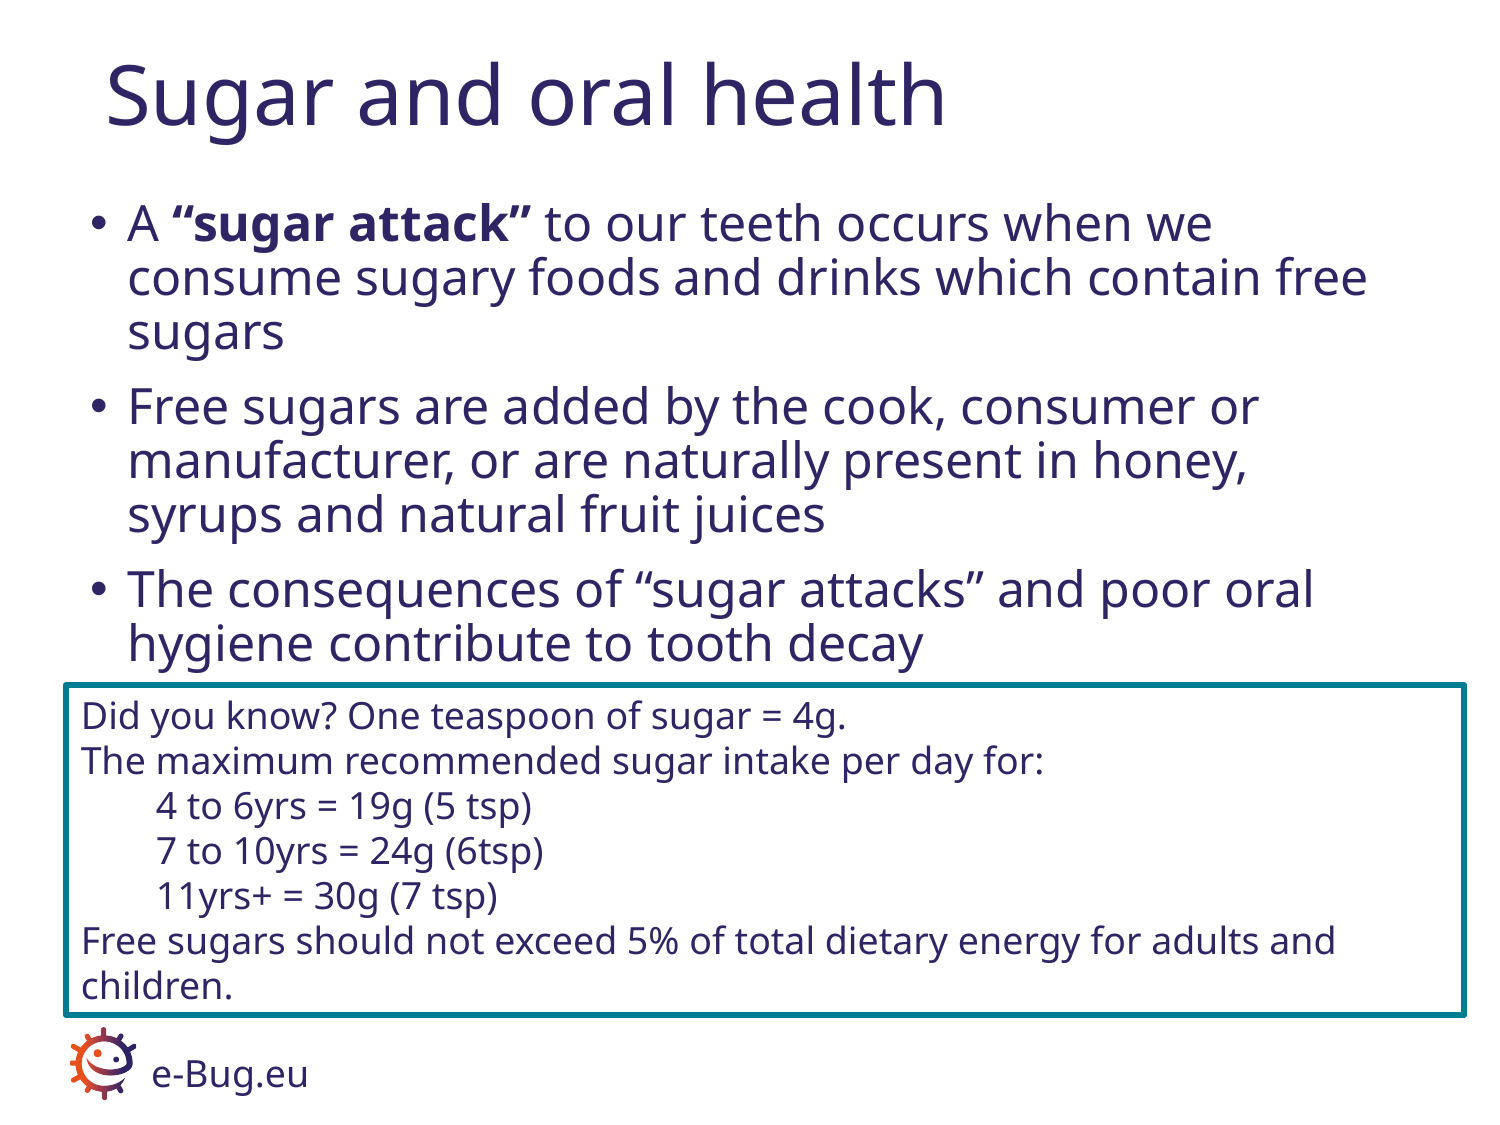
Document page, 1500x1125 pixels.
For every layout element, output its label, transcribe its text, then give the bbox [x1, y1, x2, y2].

picture [69, 1027, 137, 1103]
list A “sugar attack” to our teeth occurs when we consume sugary foods and drinks which contain free sugars Free sugars are added by the cook, consumer or manufacturer, or are naturally present in honey, syrups and natural fruit juices The consequences of “sugar attacks” and poor oral hygiene contribute to tooth decay [75, 190, 1425, 685]
footer e-Bug.eu [136, 1042, 643, 1103]
text_box Did you know? One teaspoon of sugar = 4g. The maximum recommended sugar intake per day for: 4 to 6yrs = 19g (5 tsp) 7 to 10yrs = 24g (6tsp) 11yrs+ = 30g (7 tsp) Free sugars should not exceed 5% of total dietary energy for adults and children. [66, 685, 1465, 1015]
title Sugar and oral health [90, 0, 1441, 194]
